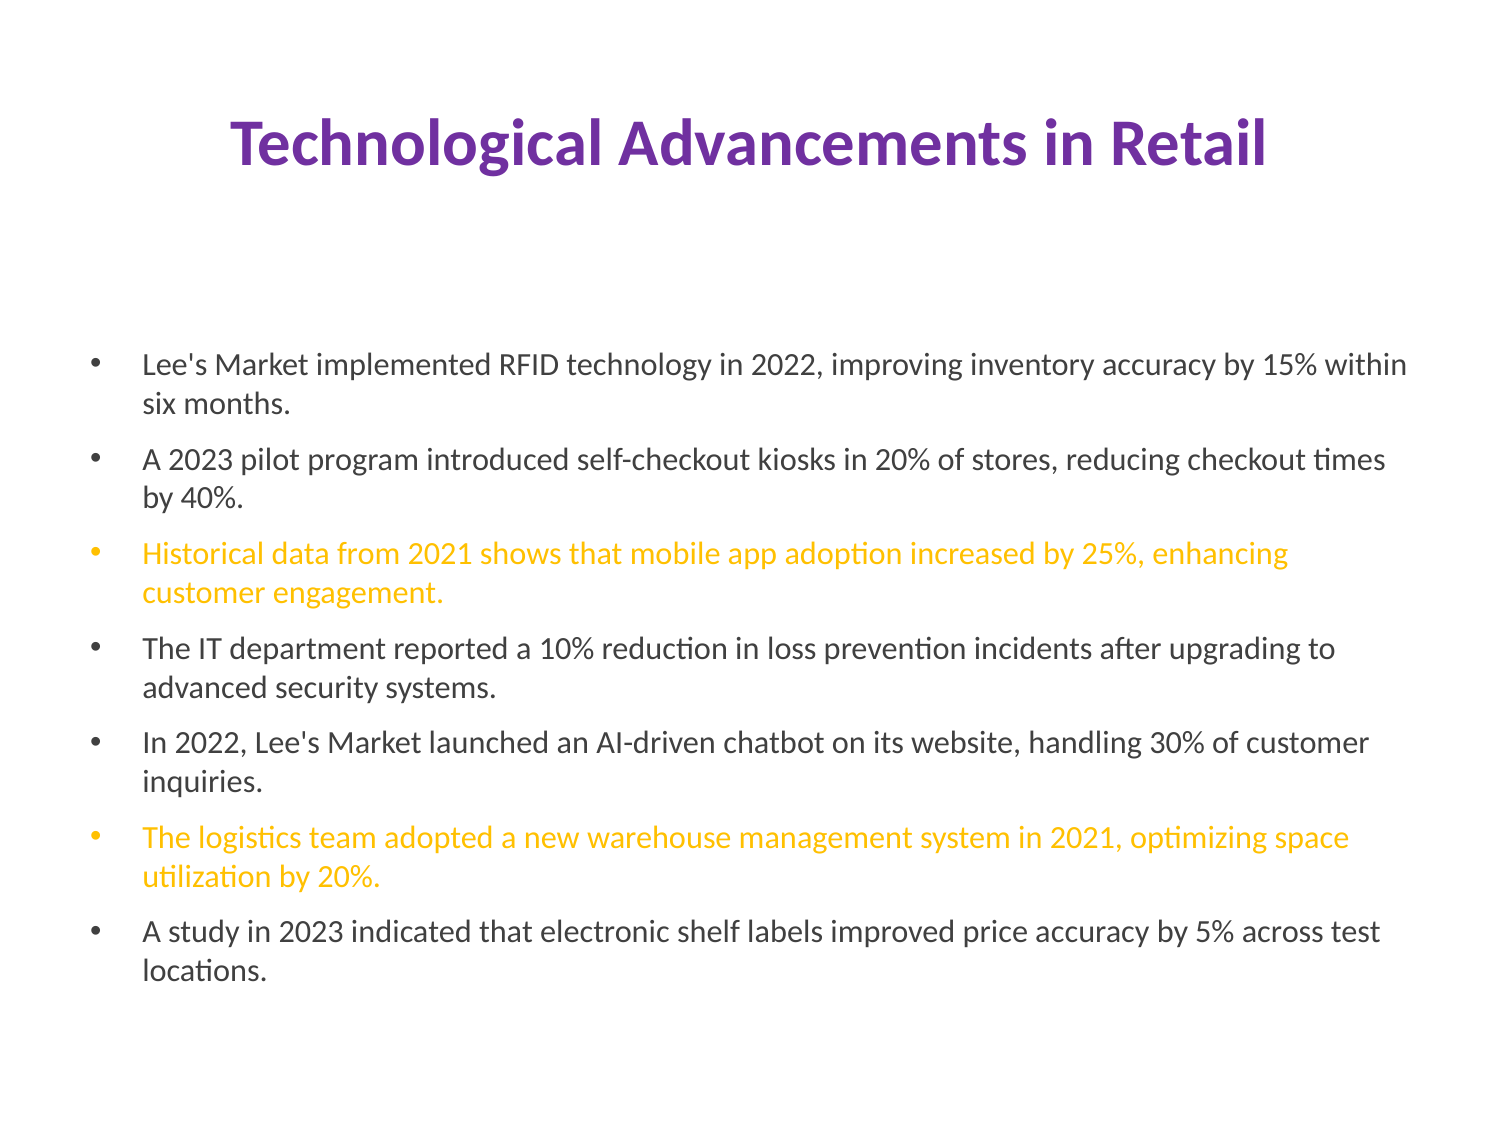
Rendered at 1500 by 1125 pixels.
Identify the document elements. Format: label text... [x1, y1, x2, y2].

list Lee's Market implemented RFID technology in 2022, improving inventory accuracy by 15% within six months. A 2023 pilot program introduced self-checkout kiosks in 20% of stores, reducing checkout times by 40%. Historical data from 2021 shows that mobile app adoption increased by 25%, enhancing customer engagement. The IT department reported a 10% reduction in loss prevention incidents after upgrading to advanced security systems. In 2022, Lee's Market launched an AI-driven chatbot on its website, handling 30% of customer inquiries. The logistics team adopted a new warehouse management system in 2021, optimizing space utilization by 20%. A study in 2023 indicated that electronic shelf labels improved price accuracy by 5% across test locations. [75, 260, 1425, 1004]
title Technological Advancements in Retail [75, 45, 1425, 233]
